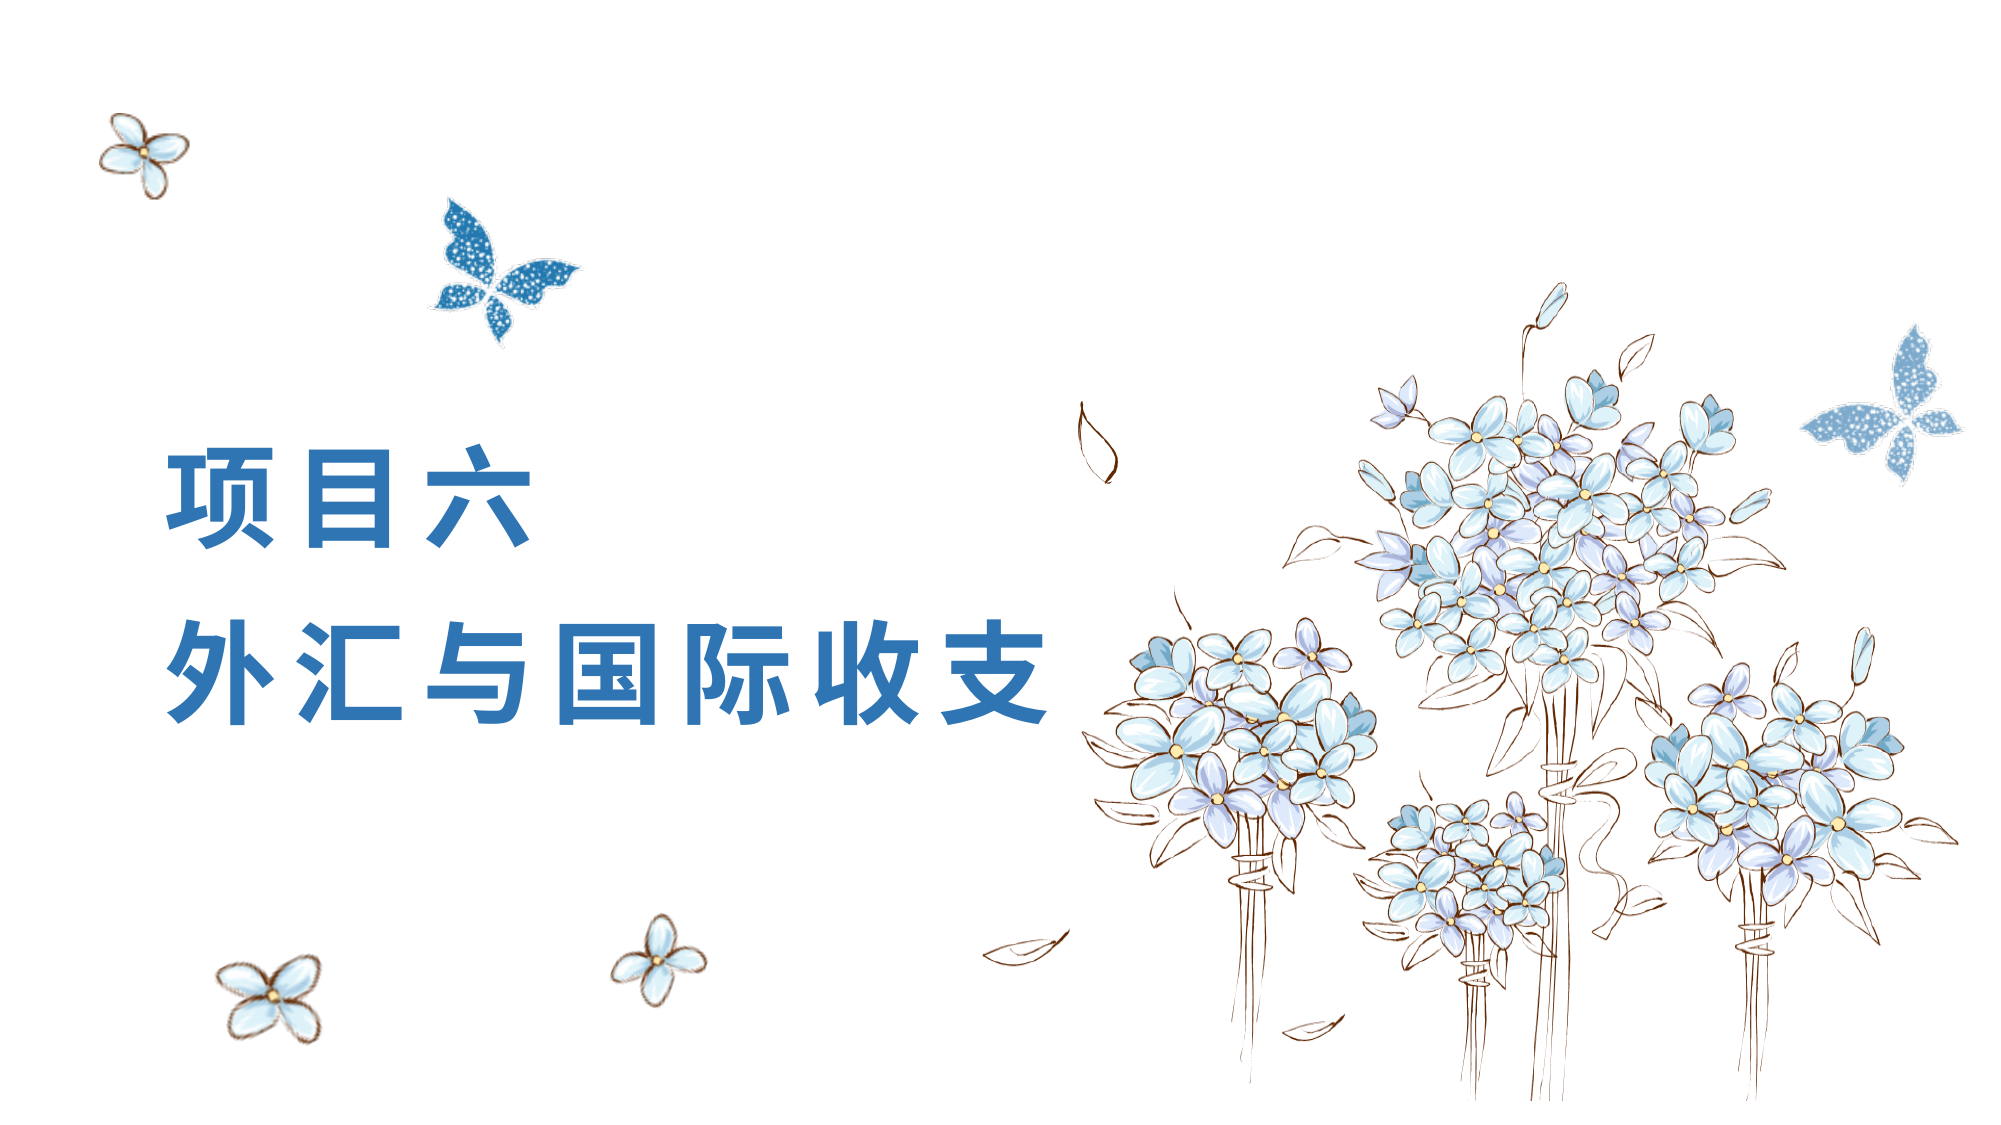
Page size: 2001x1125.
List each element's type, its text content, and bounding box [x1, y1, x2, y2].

title 项目六 外汇与国际收支 [149, 405, 1121, 720]
picture [606, 904, 718, 1019]
picture [427, 196, 584, 350]
picture [201, 926, 353, 1075]
picture [99, 113, 192, 202]
picture [982, 282, 1966, 1101]
